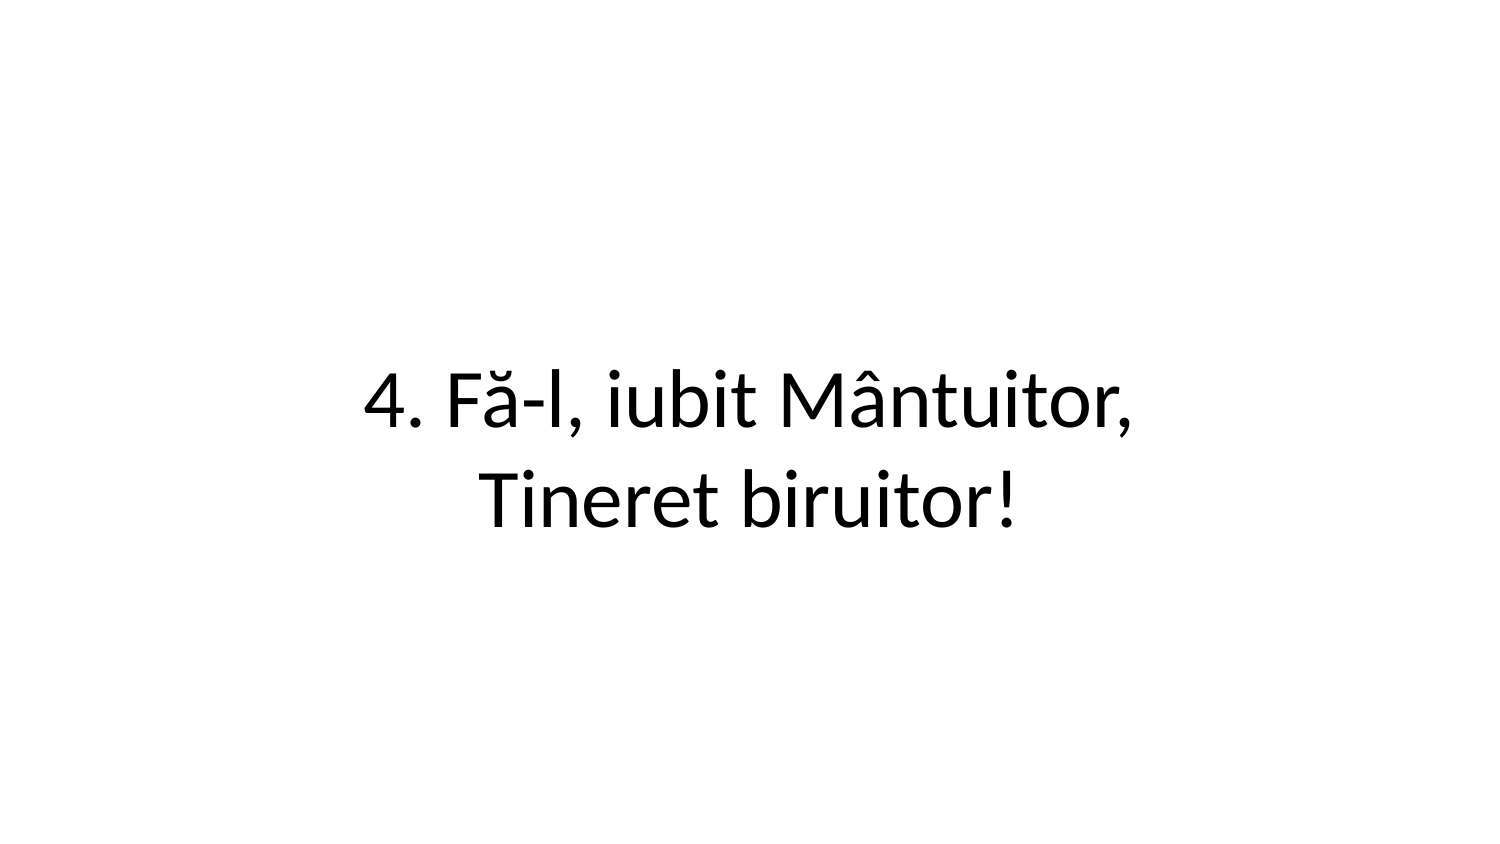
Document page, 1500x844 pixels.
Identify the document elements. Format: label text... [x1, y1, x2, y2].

text_box 4. Fă-l, iubit Mântuitor, Tineret biruitor! [348, 292, 1152, 552]
